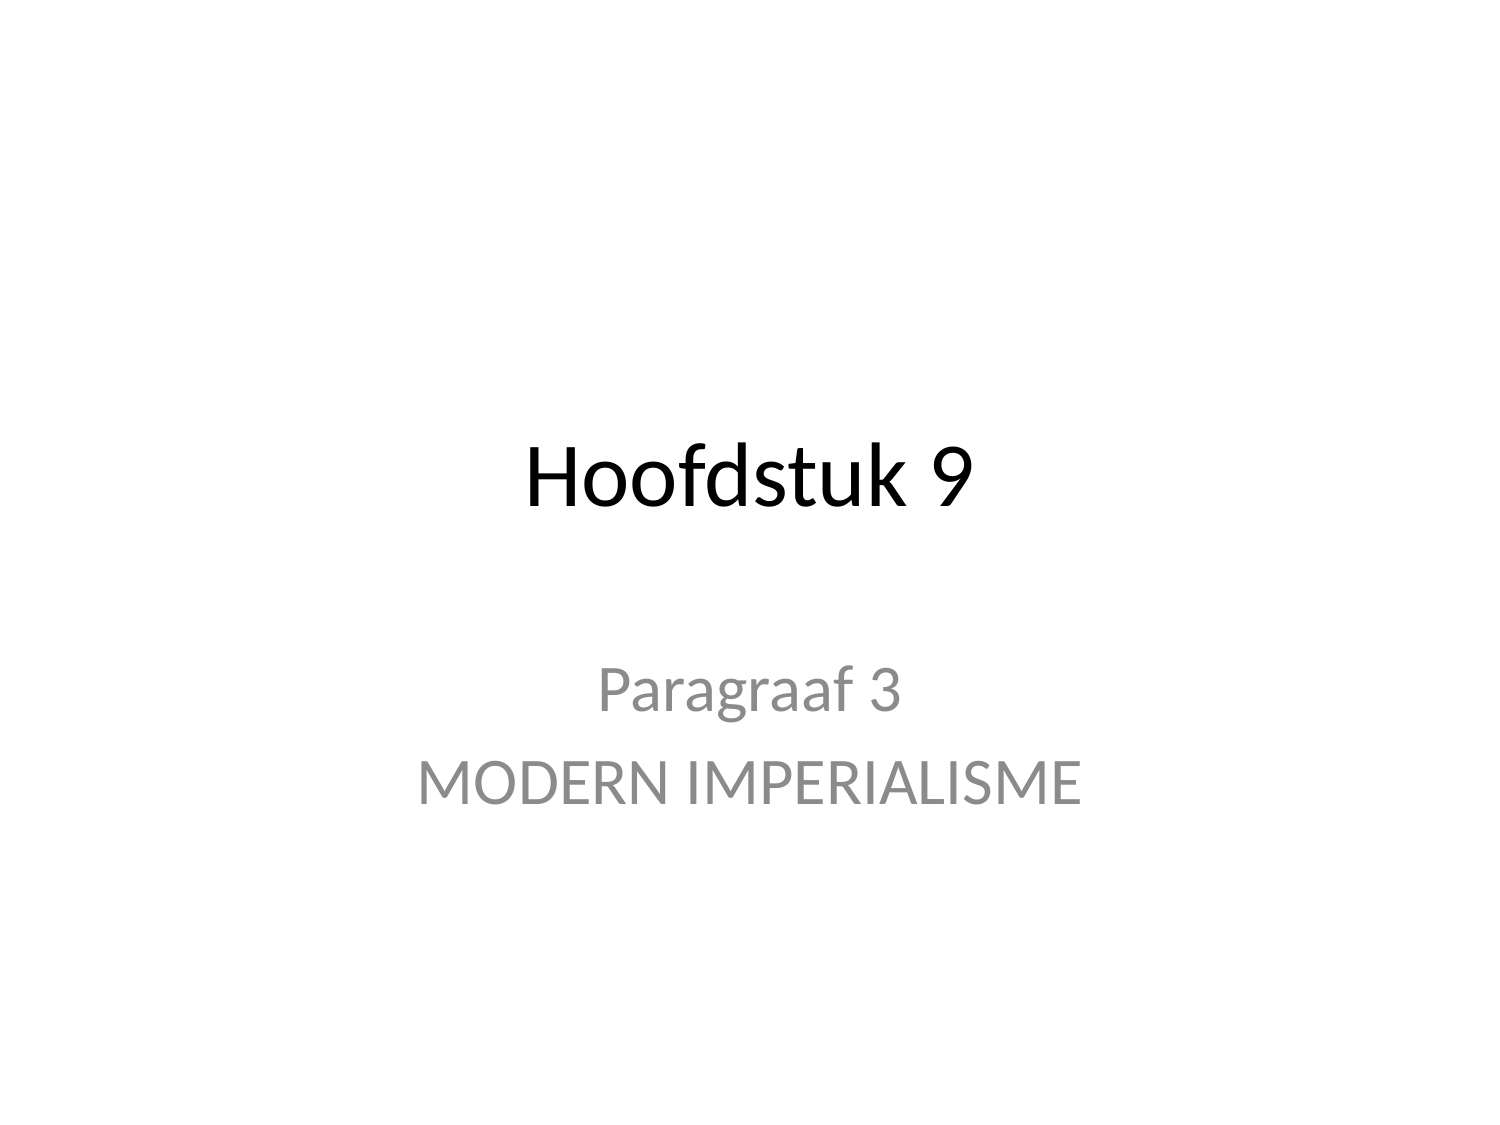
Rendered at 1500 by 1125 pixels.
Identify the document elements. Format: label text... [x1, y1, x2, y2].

title Hoofdstuk 9 [112, 349, 1388, 591]
subtitle Paragraaf 3 MODERN IMPERIALISME [225, 637, 1275, 925]
